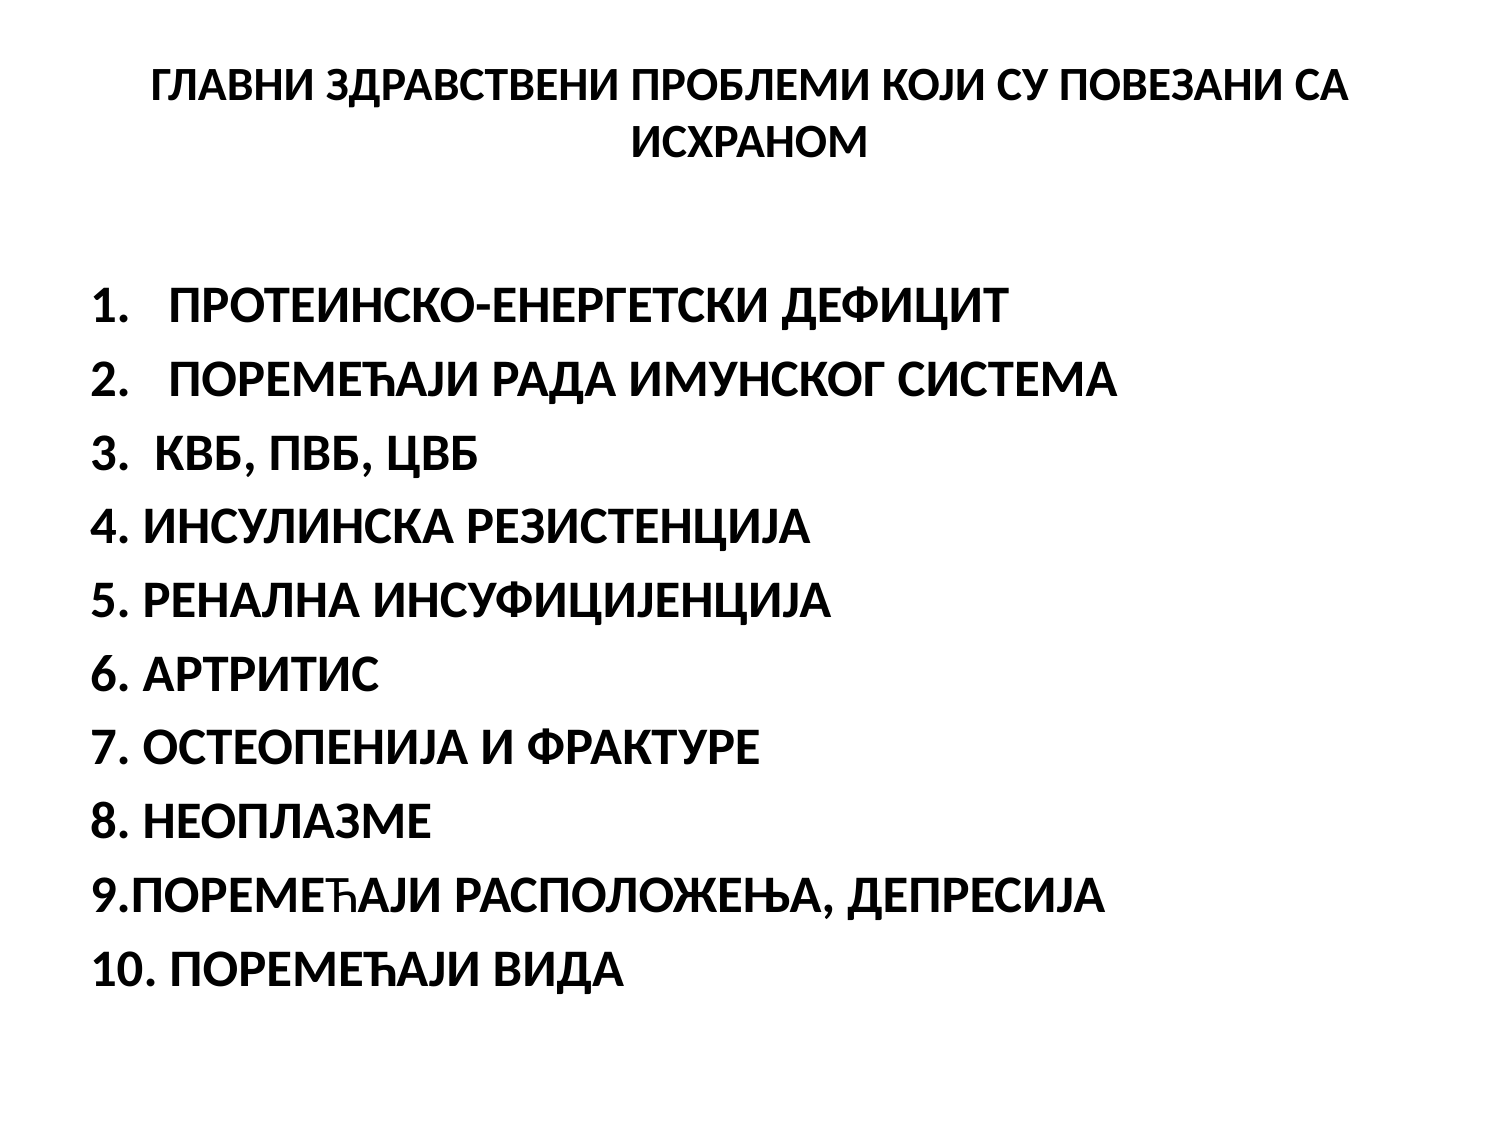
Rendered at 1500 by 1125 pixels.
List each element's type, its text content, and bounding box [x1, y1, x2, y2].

title ГЛАВНИ ЗДРАВСТВЕНИ ПРОБЛЕМИ КОЈИ СУ ПОВЕЗАНИ СА ИСХРАНОМ [75, 45, 1425, 233]
list ПРОТЕИНСКО-ЕНЕРГЕТСКИ ДЕФИЦИТ ПОРЕМЕЋАЈИ РАДА ИМУНСКОГ СИСТЕМА 3. КВБ, ПВБ, ЦВБ 4. ИНСУЛИНСКА РЕЗИСТЕНЦИЈА 5. РЕНАЛНА ИНСУФИЦИЈЕНЦИЈА 6. АРТРИТИС 7. ОСТЕОПЕНИЈА И ФРАКТУРЕ 8. НЕОПЛАЗМЕ 9.ПОРЕМЕЋАЈИ РАСПОЛОЖЕЊА, ДЕПРЕСИЈА 10. ПОРЕМЕЋАЈИ ВИДА [75, 262, 1425, 1005]
